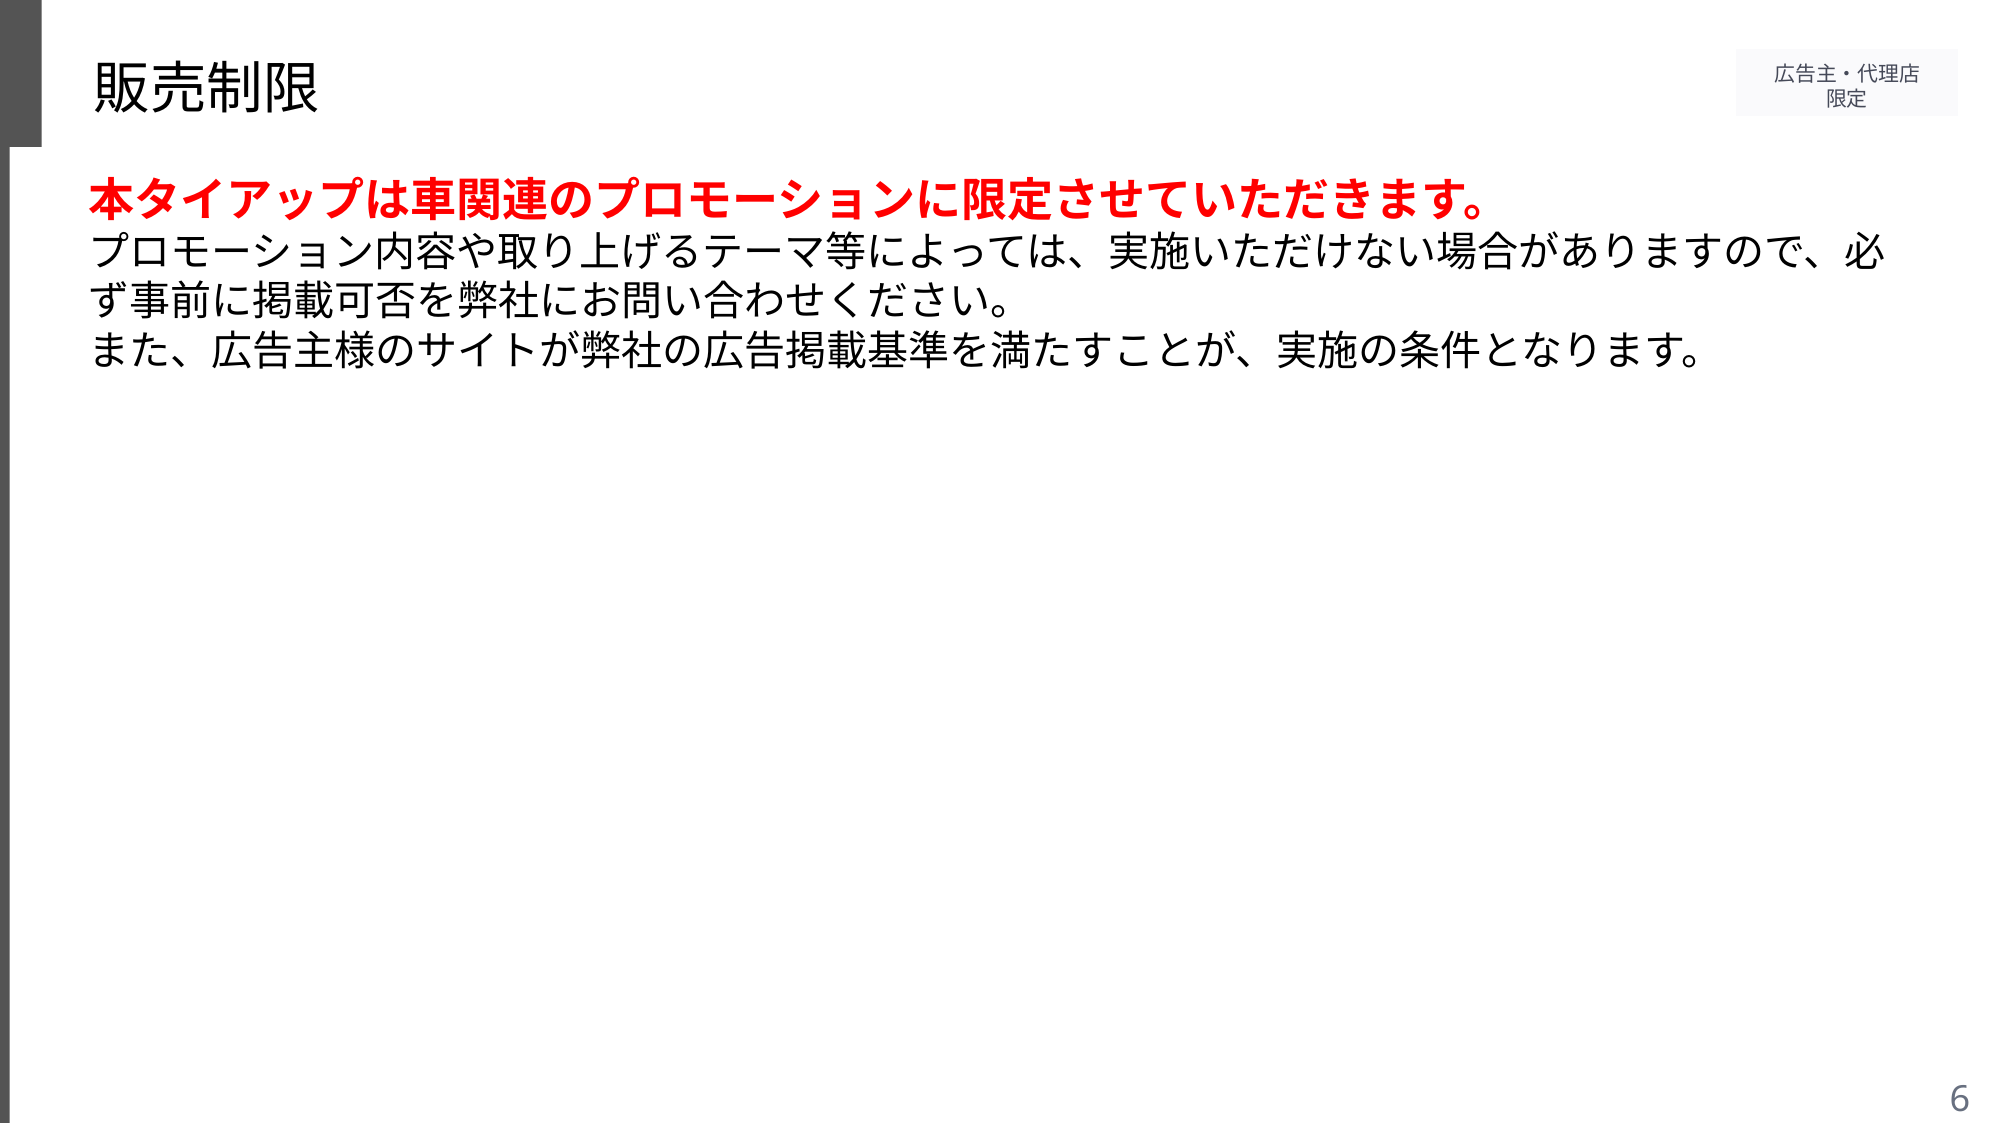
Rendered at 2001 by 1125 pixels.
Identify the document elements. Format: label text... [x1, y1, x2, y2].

text_box 本タイアップは車関連のプロモーションに限定させていただきます。 プロモーション内容や取り上げるテーマ等によっては、実施いただけない場合がありますので、必ず事前に掲載可否を弊社にお問い合わせください。 また、広告主様のサイトが弊社の広告掲載基準を満たすことが、実施の条件となります。 [69, 160, 1931, 383]
title 販売制限 [78, 42, 1693, 130]
